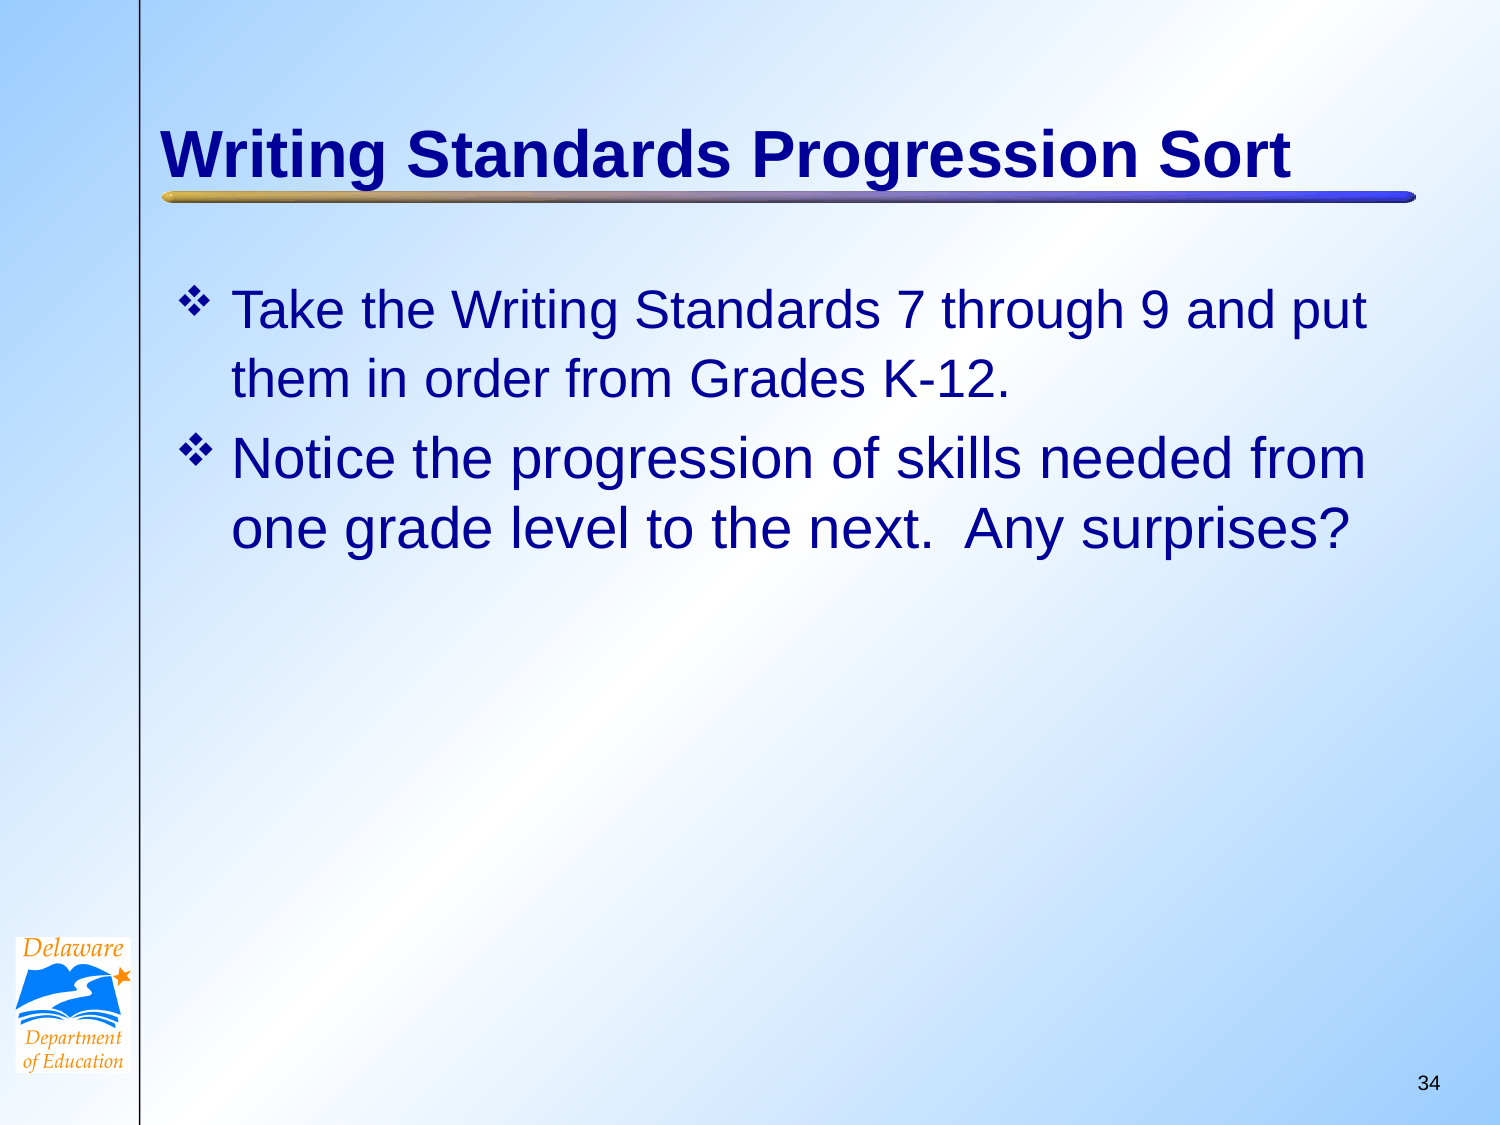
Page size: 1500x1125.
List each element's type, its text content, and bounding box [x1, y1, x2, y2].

list Take the Writing Standards 7 through 9 and put them in order from Grades K-12. Notice the progression of skills needed from one grade level to the next. Any surprises? [159, 266, 1462, 757]
title Writing Standards Progression Sort [152, 0, 1444, 199]
picture [152, 199, 1425, 204]
slide_number 33 [1142, 1054, 1456, 1110]
picture [15, 937, 131, 1073]
